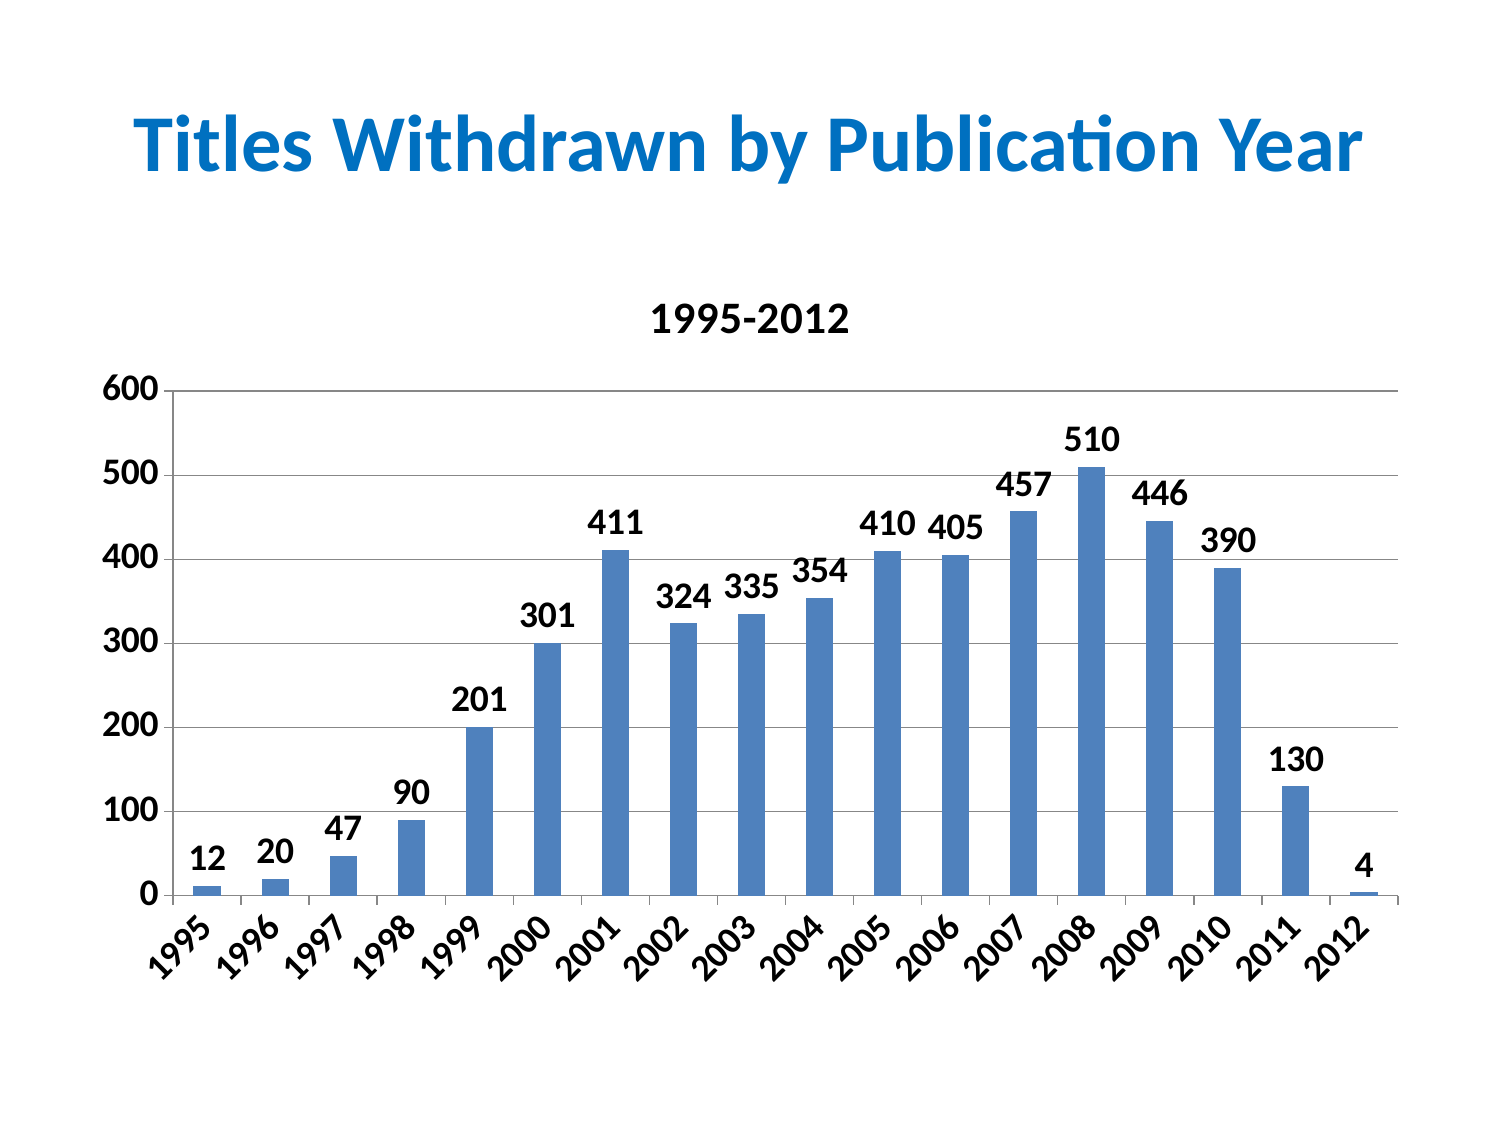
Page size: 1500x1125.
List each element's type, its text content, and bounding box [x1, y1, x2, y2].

title Titles Withdrawn by Publication Year [75, 45, 1425, 233]
chart [74, 262, 1426, 1006]
